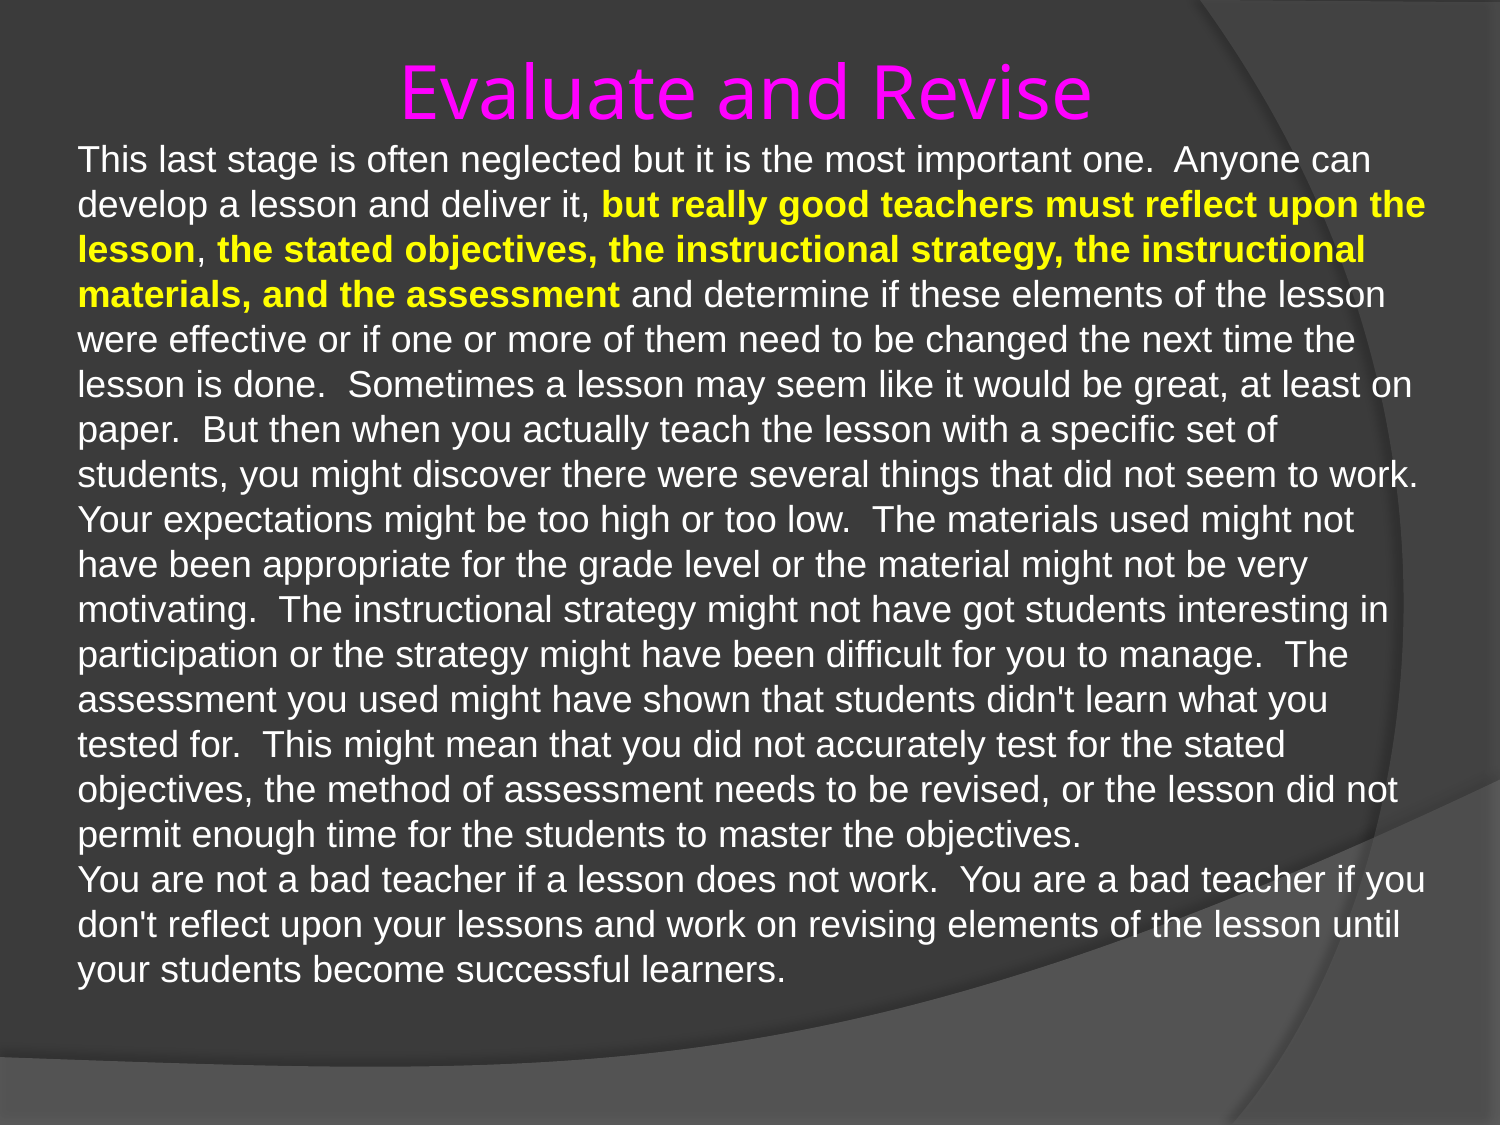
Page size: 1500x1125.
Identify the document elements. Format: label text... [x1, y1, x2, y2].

text_box Evaluate and Revise This last stage is often neglected but it is the most important one. Anyone can develop a lesson and deliver it, but really good teachers must reflect upon the lesson, the stated objectives, the instructional strategy, the instructional materials, and the assessment and determine if these elements of the lesson were effective or if one or more of them need to be changed the next time the lesson is done. Sometimes a lesson may seem like it would be great, at least on paper. But then when you actually teach the lesson with a specific set of students, you might discover there were several things that did not seem to work. Your expectations might be too high or too low. The materials used might not have been appropriate for the grade level or the material might not be very motivating. The instructional strategy might not have got students interesting in participation or the strategy might have been difficult for you to manage. The assessment you used might have shown that students didn't learn what you tested for. This might mean that you did not accurately test for the stated objectives, the method of assessment needs to be revised, or the lesson did not permit enough time for the students to master the objectives. You are not a bad teacher if a lesson does not work. You are a bad teacher if you don't reflect upon your lessons and work on revising elements of the lesson until your students become successful learners. [62, 37, 1450, 1088]
